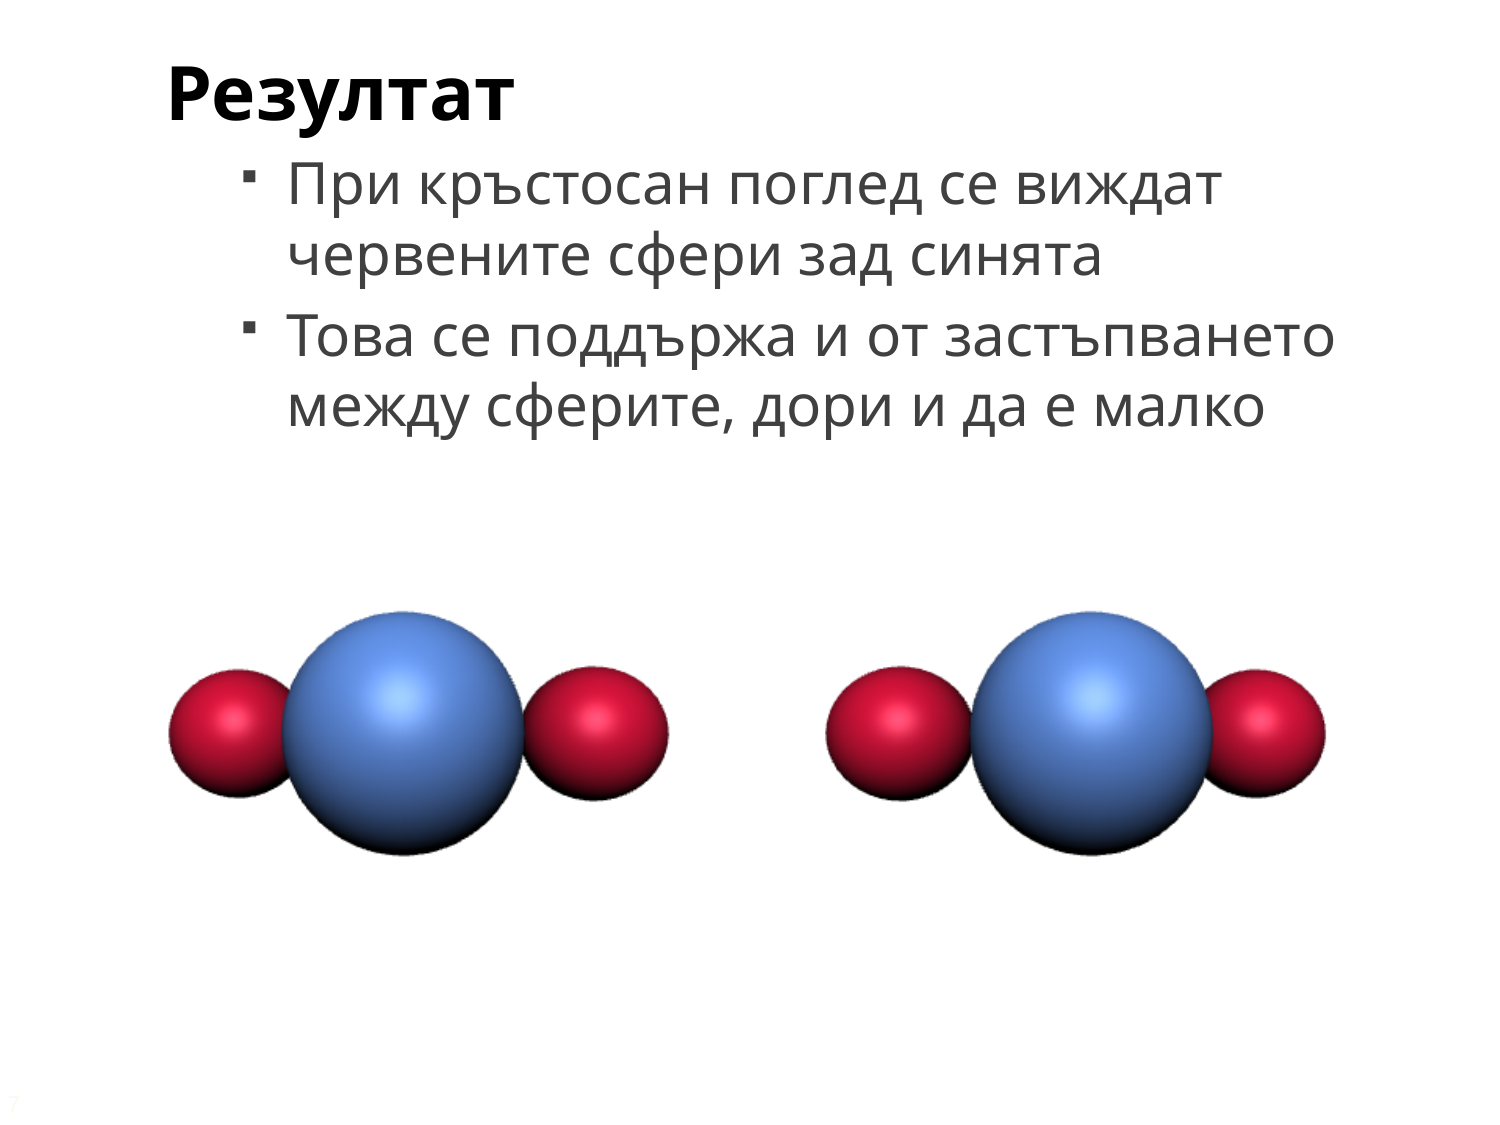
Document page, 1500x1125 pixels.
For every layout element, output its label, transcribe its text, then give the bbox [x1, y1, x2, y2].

picture [87, 587, 688, 886]
list Резултат При кръстосан поглед се виждат червените сфери зад синята Това се поддържа и от застъпването между сферите, дори и да е малко [150, 37, 1488, 1113]
picture [774, 587, 1376, 886]
